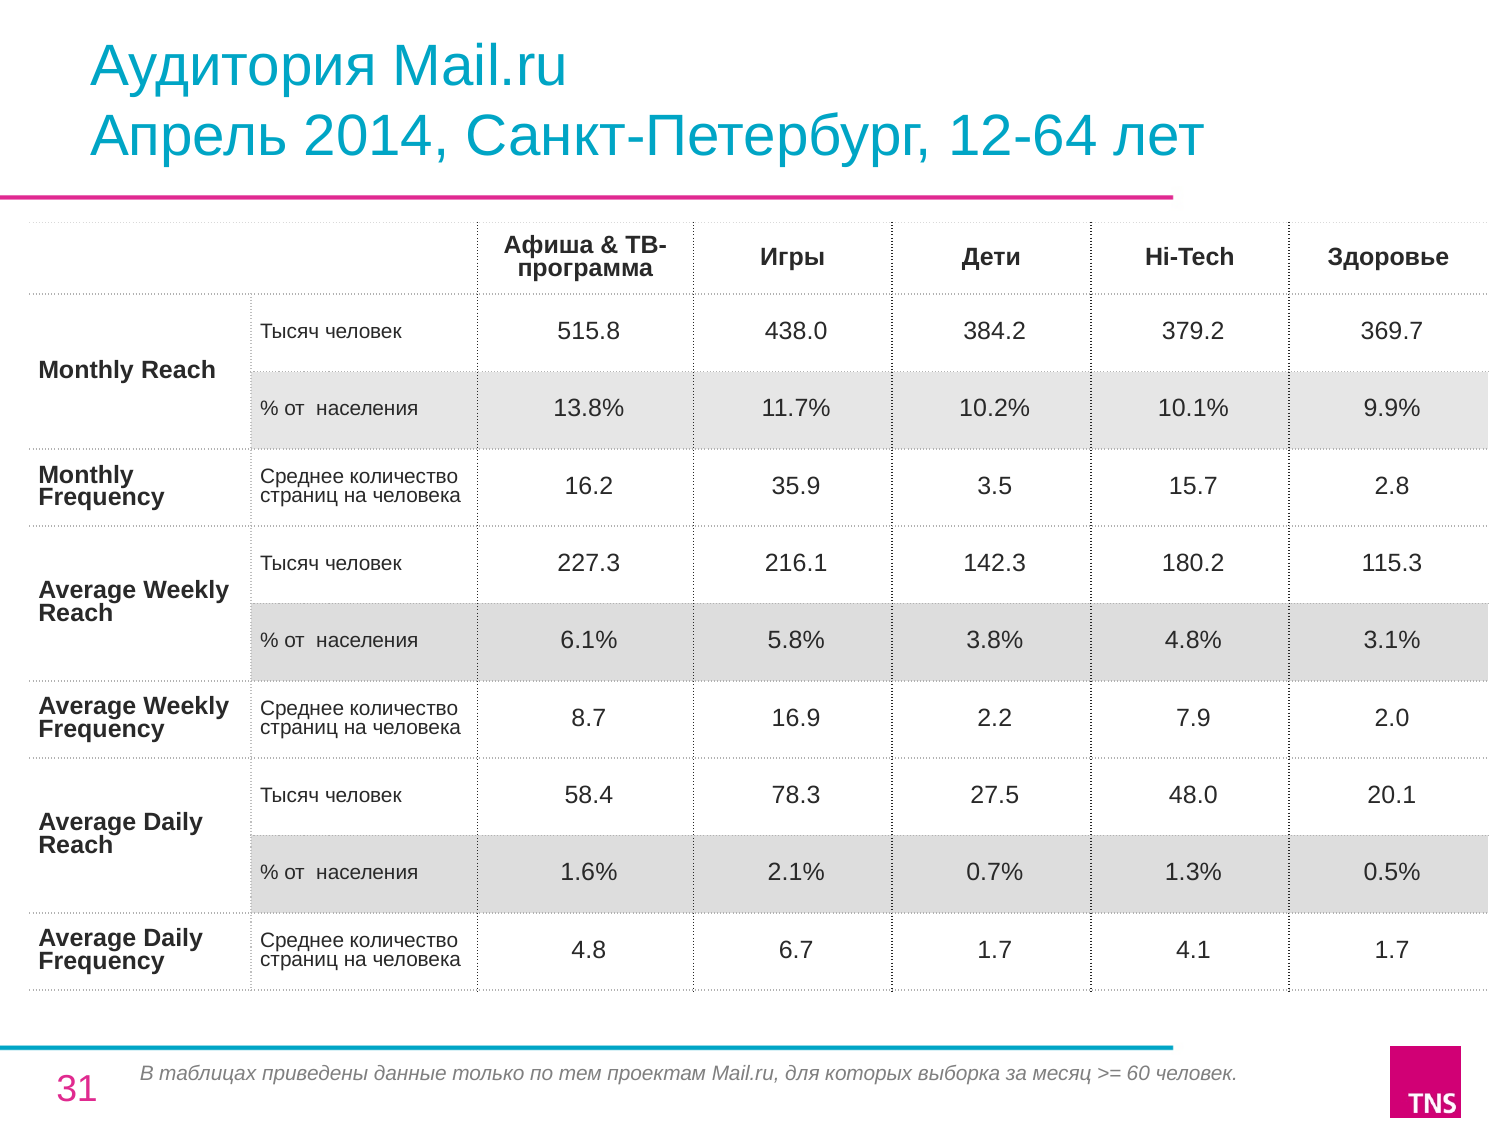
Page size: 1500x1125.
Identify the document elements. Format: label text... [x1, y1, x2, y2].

table_cell Monthly Frequency [29, 449, 251, 526]
table_cell 2.0 [1289, 681, 1488, 758]
table_cell 0.7% [892, 835, 1091, 913]
table_cell Average Daily Reach [29, 758, 251, 913]
table_cell 142.3 [892, 526, 1091, 603]
table_cell 1.3% [1091, 835, 1289, 913]
table_cell 5.8% [693, 603, 892, 681]
table_cell 11.7% [693, 372, 892, 449]
table_cell 379.2 [1091, 294, 1289, 372]
table_cell 4.1 [1091, 913, 1289, 990]
table_cell 115.3 [1289, 526, 1488, 603]
table_cell 27.5 [892, 758, 1091, 835]
table_cell 8.7 [478, 681, 693, 758]
table_cell 216.1 [693, 526, 892, 603]
table_cell 515.8 [478, 294, 693, 372]
table_cell 4.8 [478, 913, 693, 990]
table_cell 9.9% [1289, 372, 1488, 449]
table_cell 16.9 [693, 681, 892, 758]
table_cell % от населения [251, 835, 478, 913]
table_cell 58.4 [478, 758, 693, 835]
table_cell Тысяч человек [251, 526, 478, 603]
table_cell Average Weekly Reach [29, 526, 251, 681]
table_cell 6.7 [693, 913, 892, 990]
table_cell 1.7 [1289, 913, 1488, 990]
table_cell 16.2 [478, 449, 693, 526]
table_cell 2.2 [892, 681, 1091, 758]
table_header Игры [693, 223, 892, 294]
table_cell Среднее количество страниц на человека [251, 449, 478, 526]
title Аудитория Mail.ru Апрель 2014, Санкт-Петербург, 12-64 лет [74, 8, 1476, 187]
table_header Hi-Tech [1091, 223, 1289, 294]
table_cell 13.8% [478, 372, 693, 449]
table_cell Тысяч человек [251, 758, 478, 835]
slide_number 31 [40, 1055, 392, 1125]
table_cell Monthly Reach [29, 294, 251, 449]
table_cell 384.2 [892, 294, 1091, 372]
table_cell 180.2 [1091, 526, 1289, 603]
table_cell 438.0 [693, 294, 892, 372]
table_cell 10.2% [892, 372, 1091, 449]
table_cell % от населения [251, 372, 478, 449]
table_cell 3.8% [892, 603, 1091, 681]
text_box В таблицах приведены данные только по тем проектам Mail.ru, для которых выборка за месяц >= 60 человек. [124, 1052, 1463, 1092]
table_cell 2.8 [1289, 449, 1488, 526]
table_cell 1.6% [478, 835, 693, 913]
table_cell % от населения [251, 603, 478, 681]
table_cell 20.1 [1289, 758, 1488, 835]
table_cell 6.1% [478, 603, 693, 681]
table_cell 35.9 [693, 449, 892, 526]
table_cell 4.8% [1091, 603, 1289, 681]
table_header Дети [892, 223, 1091, 294]
table_header Здоровье [1289, 223, 1488, 294]
table_cell 369.7 [1289, 294, 1488, 372]
table_cell 3.5 [892, 449, 1091, 526]
table_cell Среднее количество страниц на человека [251, 913, 478, 990]
table_cell 3.1% [1289, 603, 1488, 681]
table_cell Average Weekly Frequency [29, 681, 251, 758]
table_header [29, 223, 478, 294]
picture [0, 0, 1500, 1125]
table_cell 10.1% [1091, 372, 1289, 449]
table_cell 15.7 [1091, 449, 1289, 526]
table_cell 78.3 [693, 758, 892, 835]
table_cell 2.1% [693, 835, 892, 913]
table_cell 7.9 [1091, 681, 1289, 758]
table_header Афиша & ТВ-программа [478, 223, 693, 294]
table_cell 227.3 [478, 526, 693, 603]
table_cell 0.5% [1289, 835, 1488, 913]
table_cell 1.7 [892, 913, 1091, 990]
table_cell Тысяч человек [251, 294, 478, 372]
table_cell 48.0 [1091, 758, 1289, 835]
table_cell Среднее количество страниц на человека [251, 681, 478, 758]
table_cell Average Daily Frequency [29, 913, 251, 990]
